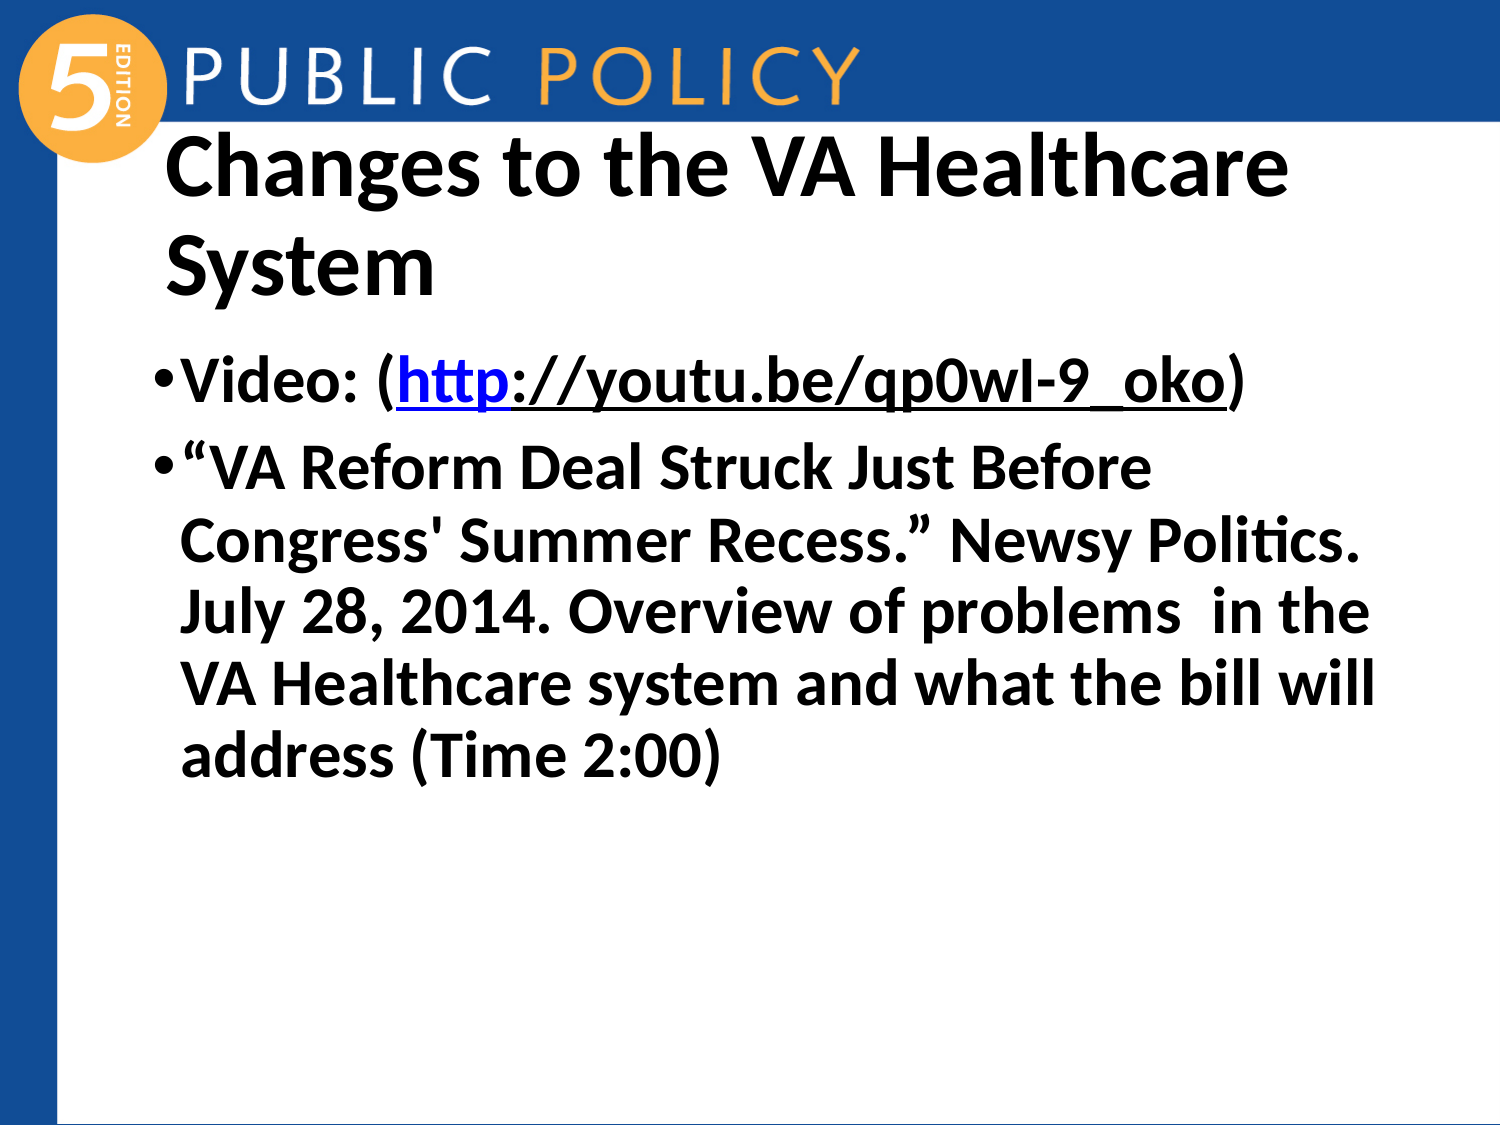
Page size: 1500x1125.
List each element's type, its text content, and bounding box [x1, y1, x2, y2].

list Video: (http://youtu.be/qp0wI-9_oko) “VA Reform Deal Struck Just Before Congress' Summer Recess.” Newsy Politics. July 28, 2014. Overview of problems in the VA Healthcare system and what the bill will address (Time 2:00) [137, 337, 1397, 1052]
picture [0, 0, 1500, 1125]
title Changes to the VA Healthcare System [150, 107, 1444, 325]
